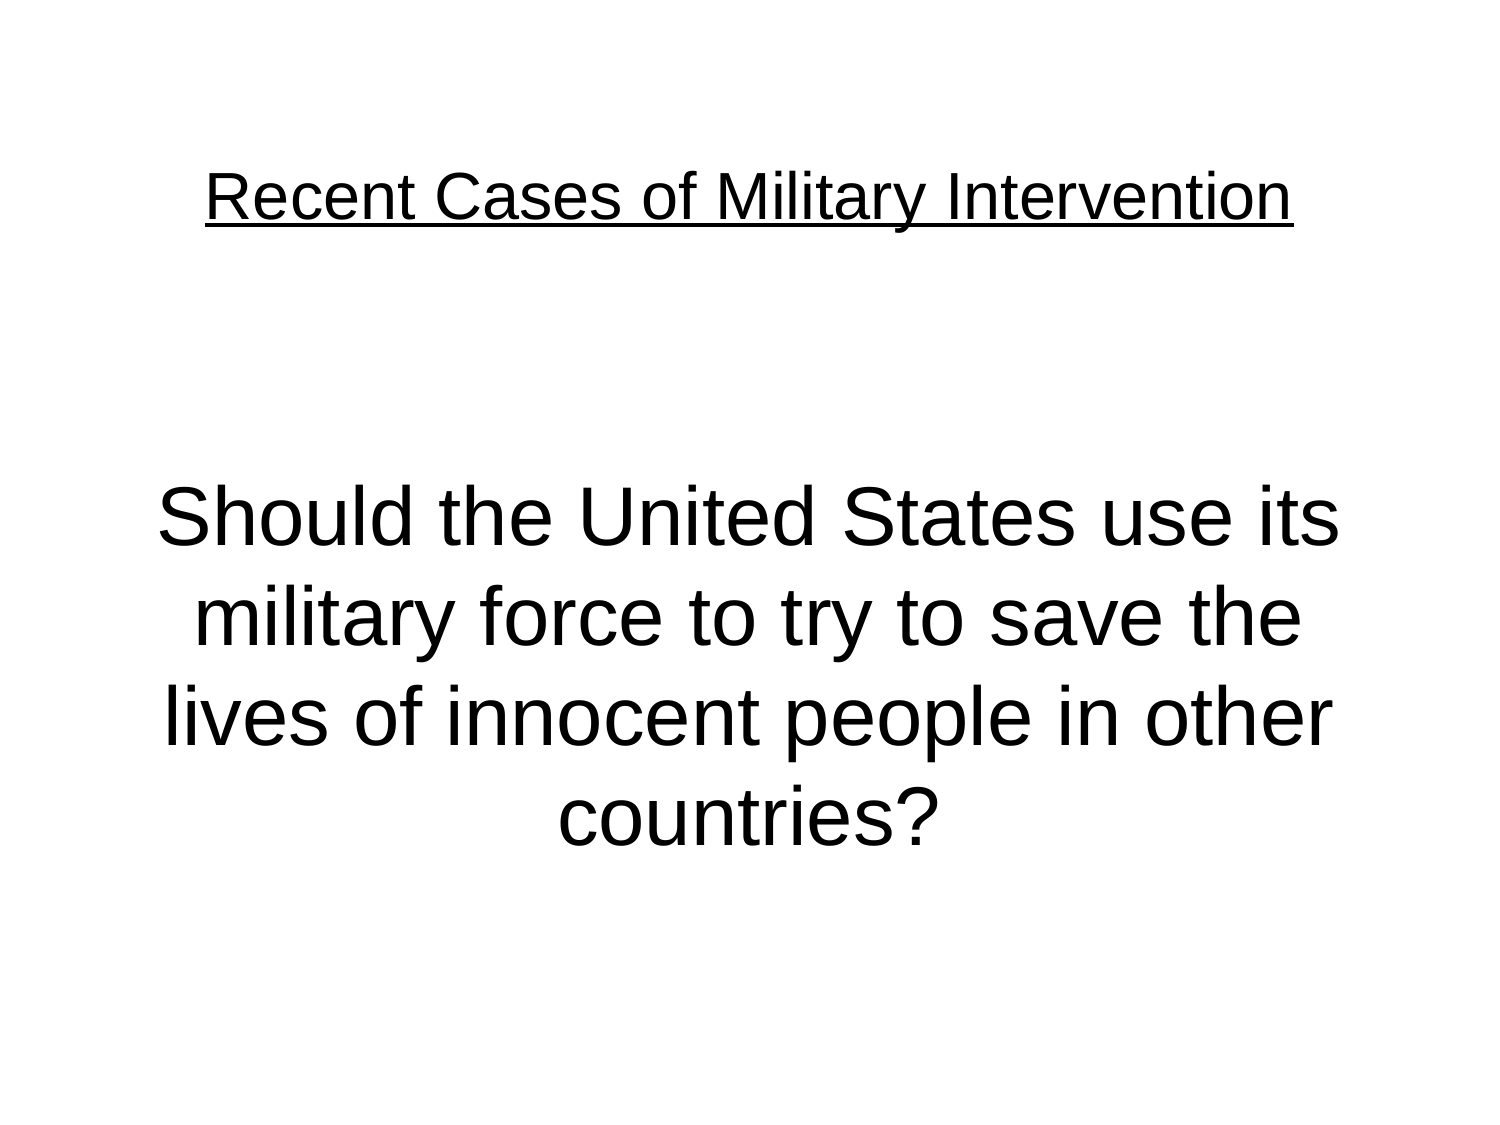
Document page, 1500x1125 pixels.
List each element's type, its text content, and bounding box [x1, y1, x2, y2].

title Recent Cases of Military Intervention [112, 99, 1387, 287]
subtitle Should the United States use its military force to try to save the lives of innocent people in other countries? [112, 324, 1387, 1000]
